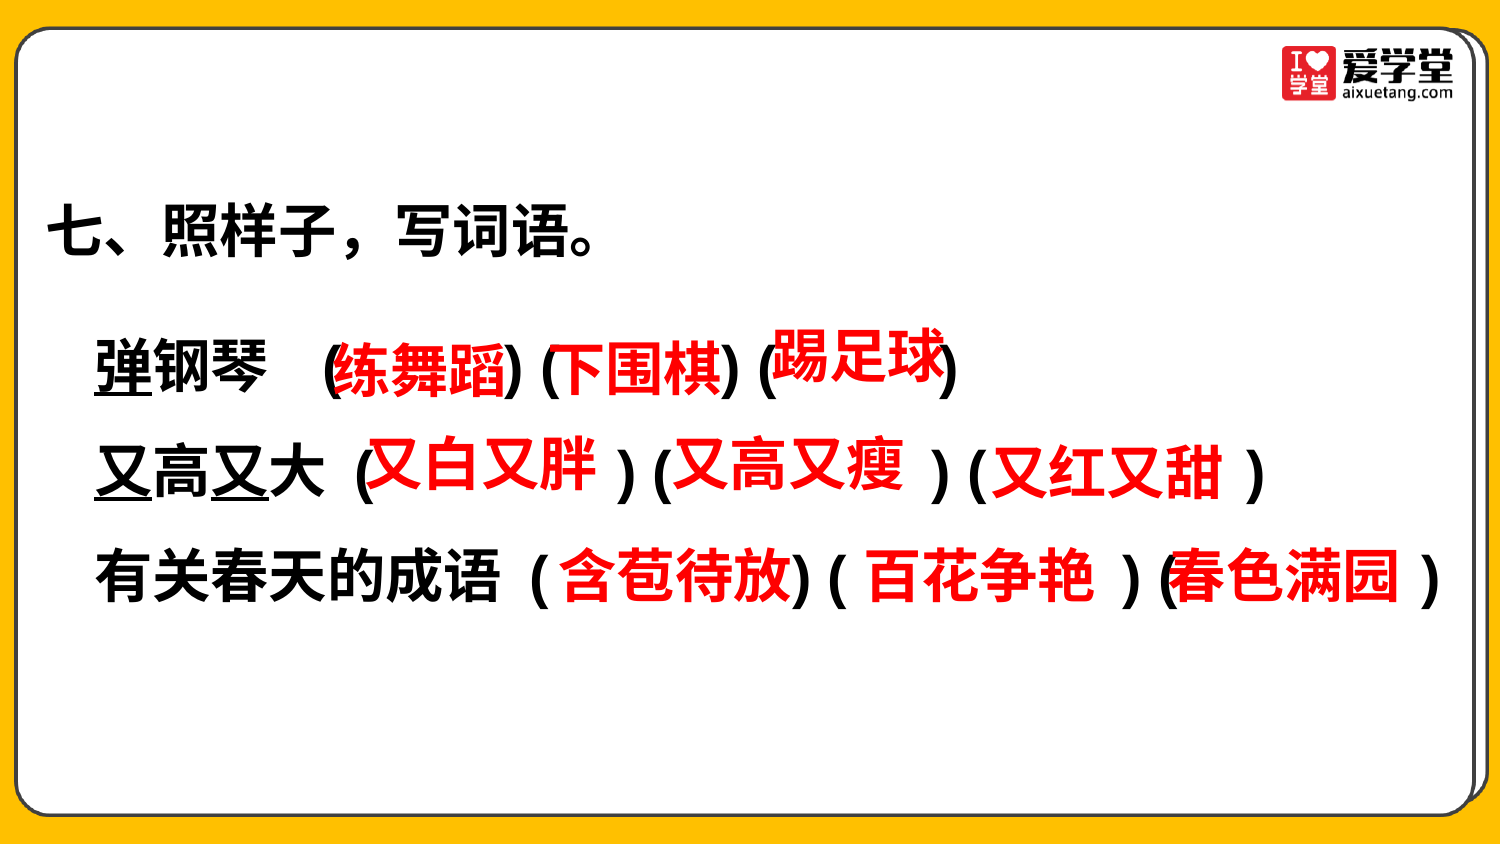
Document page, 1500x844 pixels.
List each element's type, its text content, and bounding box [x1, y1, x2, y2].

text_box 春色满园 [1153, 532, 1416, 617]
text_box 又白又胖 [349, 419, 613, 505]
text_box 又红又甜 [975, 428, 1239, 514]
text_box 下围棋 [532, 324, 737, 410]
text_box 含苞待放 [543, 532, 807, 617]
picture [0, 0, 1500, 844]
text_box 百花争艳 [848, 532, 1112, 617]
text_box 练舞蹈 [317, 327, 523, 412]
text_box 又高又瘦 [656, 419, 920, 505]
text_box 踢足球 [756, 311, 962, 396]
text_box 弹钢琴 ( ) ( ) ( ) 又高又大 ( ) ( ) ( ) 有关春天的成语 ( ) ( ) ( ) [79, 287, 1500, 617]
text_box 七、照样子，写词语。 [30, 151, 686, 271]
